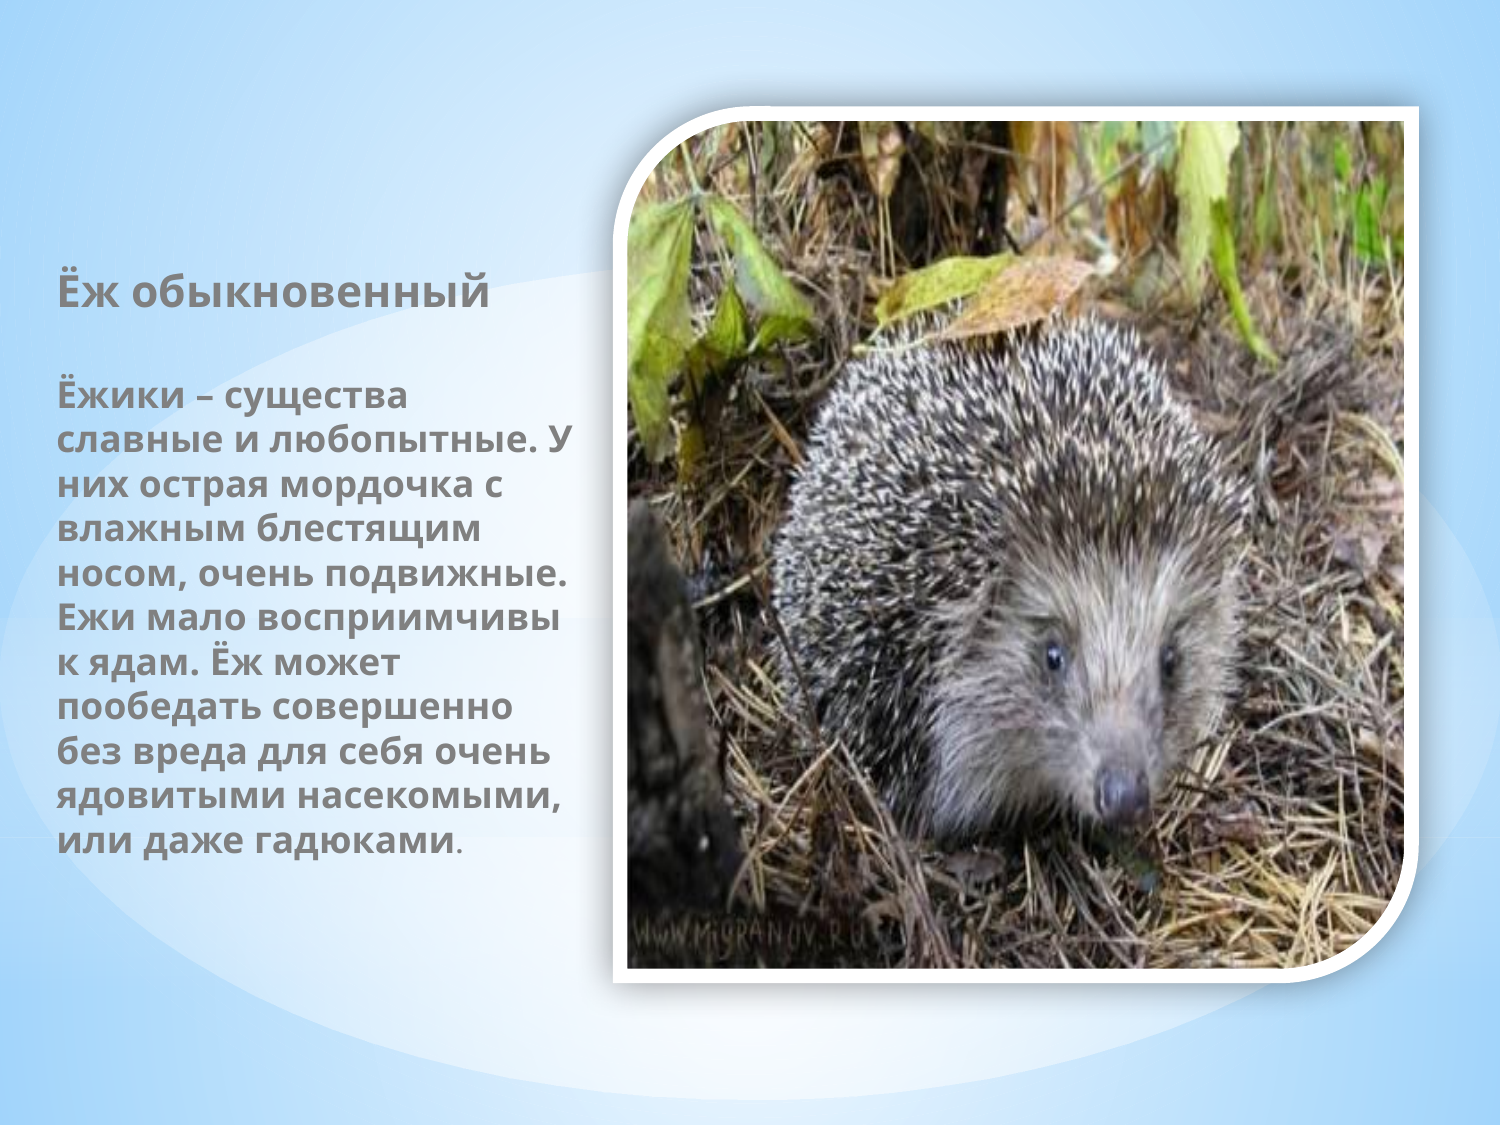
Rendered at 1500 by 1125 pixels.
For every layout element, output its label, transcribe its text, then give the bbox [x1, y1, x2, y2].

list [619, 113, 1412, 977]
list Ёж обыкновенный Ёжики – существа славные и любопытные. У них острая мордочка с влажным блестящим носом, очень подвижные. Ежи мало восприимчивы к ядам. Ёж может пообедать совершенно без вреда для себя очень ядовитыми насекомыми, или даже гадюками. [41, 255, 598, 929]
